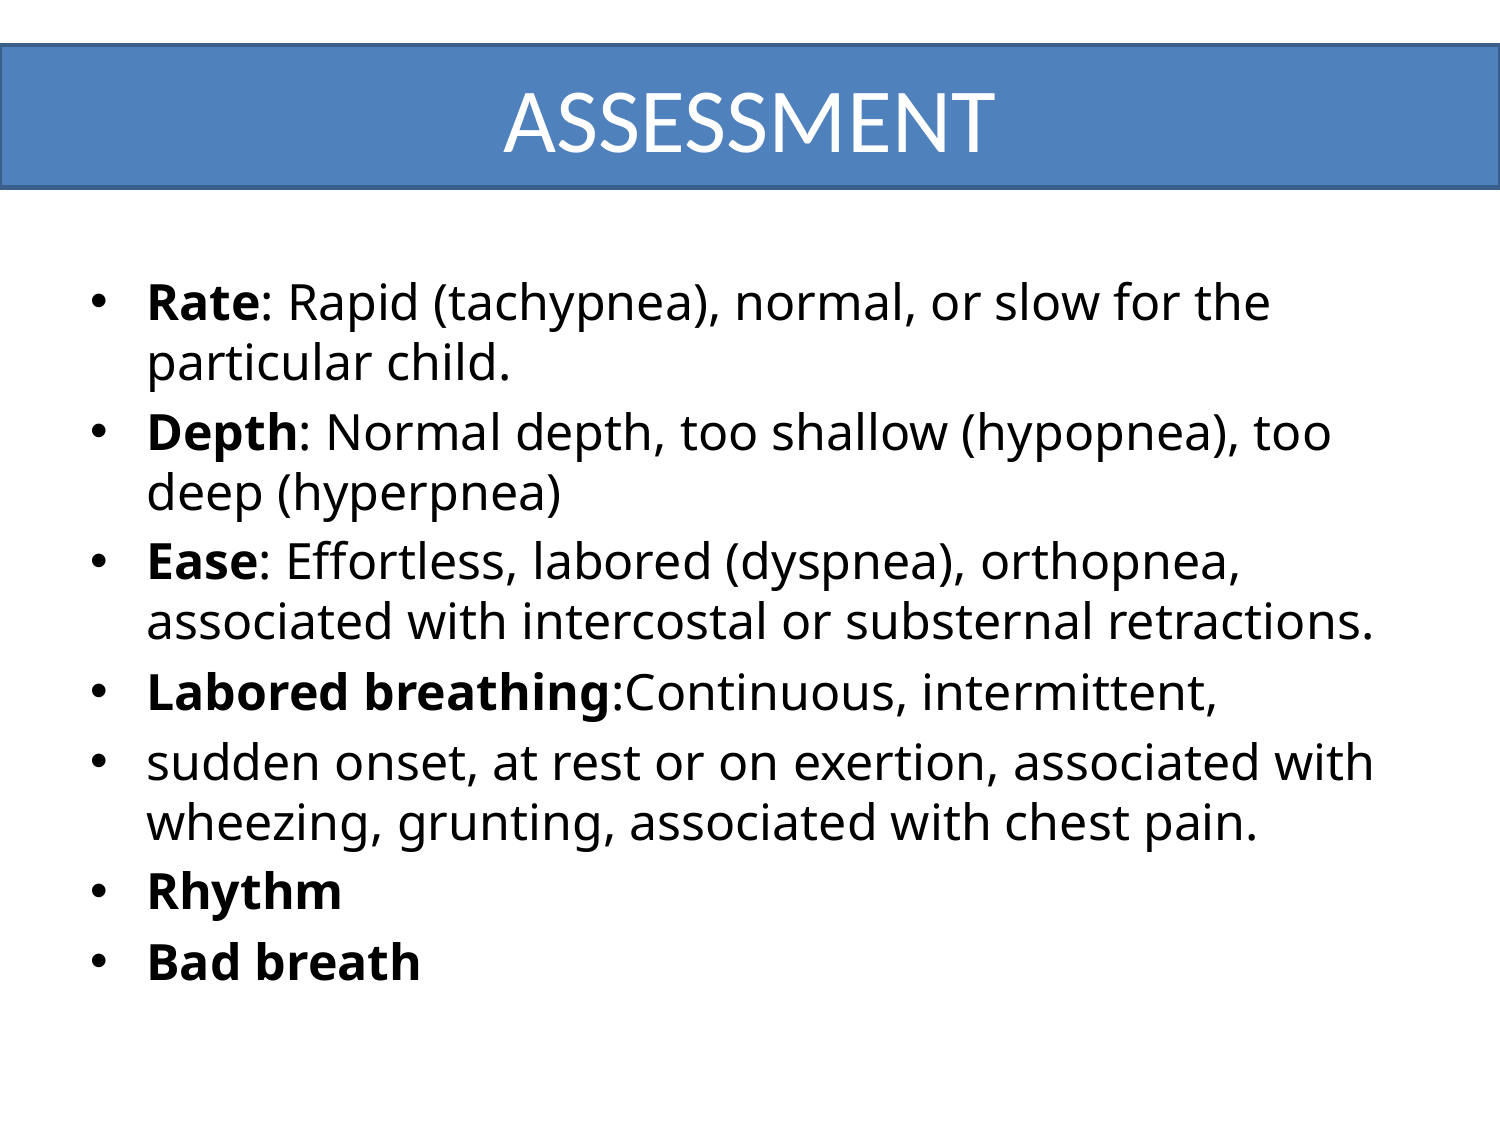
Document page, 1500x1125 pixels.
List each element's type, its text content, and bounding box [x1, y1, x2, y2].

title ASSESSMENT [0, 43, 1500, 190]
list Rate: Rapid (tachypnea), normal, or slow for the particular child. Depth: Normal depth, too shallow (hypopnea), too deep (hyperpnea) Ease: Effortless, labored (dyspnea), orthopnea, associated with intercostal or substernal retractions. Labored breathing:Continuous, intermittent, sudden onset, at rest or on exertion, associated with wheezing, grunting, associated with chest pain. Rhythm Bad breath [75, 262, 1425, 1005]
